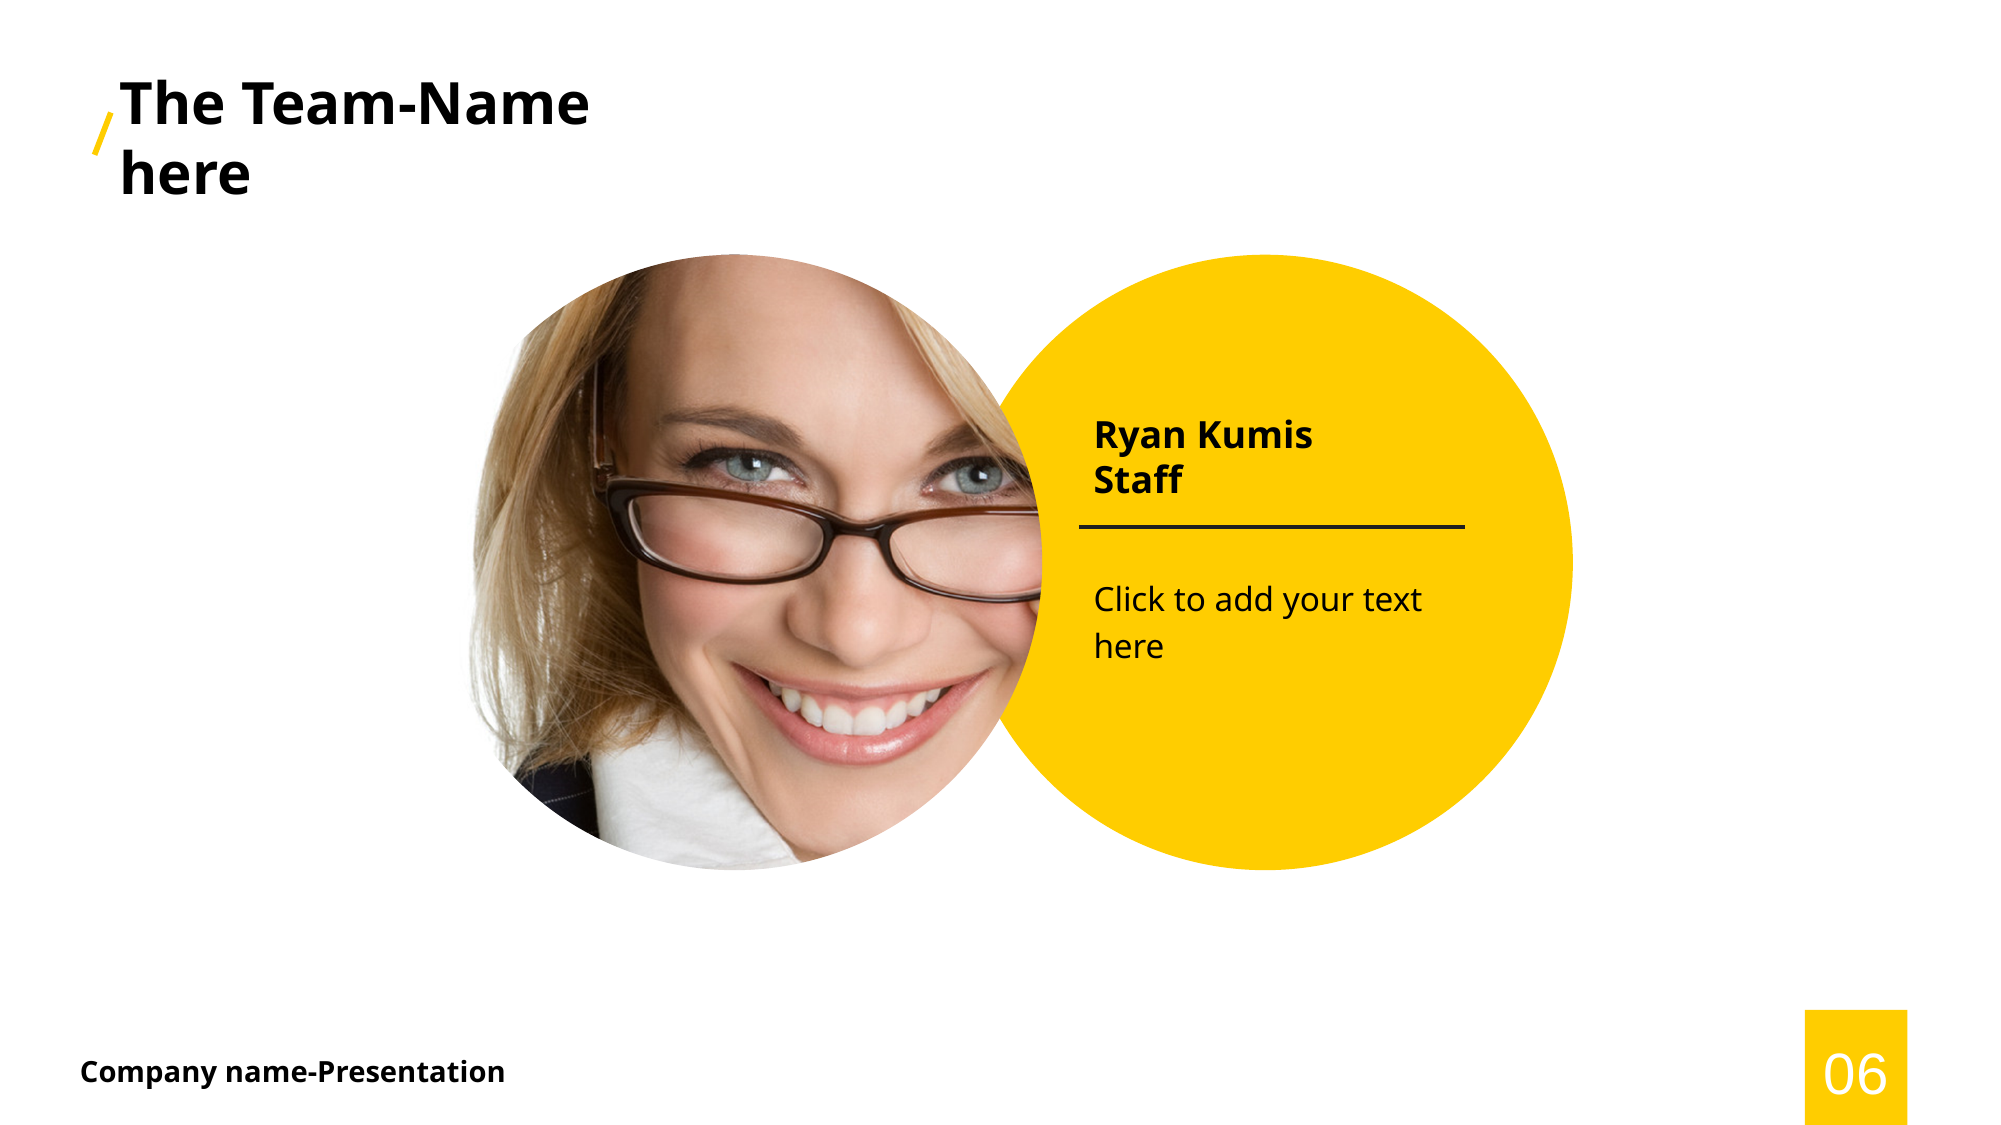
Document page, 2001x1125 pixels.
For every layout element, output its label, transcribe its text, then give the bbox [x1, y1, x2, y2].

text_box 06 [1804, 1009, 1908, 1125]
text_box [94, 112, 111, 155]
text_box Ryan Kumis Staff [1078, 403, 1389, 508]
text_box Click to add your text here [1078, 562, 1494, 673]
text_box The Team-Name here [104, 58, 738, 214]
text_box [425, 253, 1044, 872]
text_box [1000, 253, 1574, 872]
text_box Company name-Presentation [64, 1045, 532, 1096]
